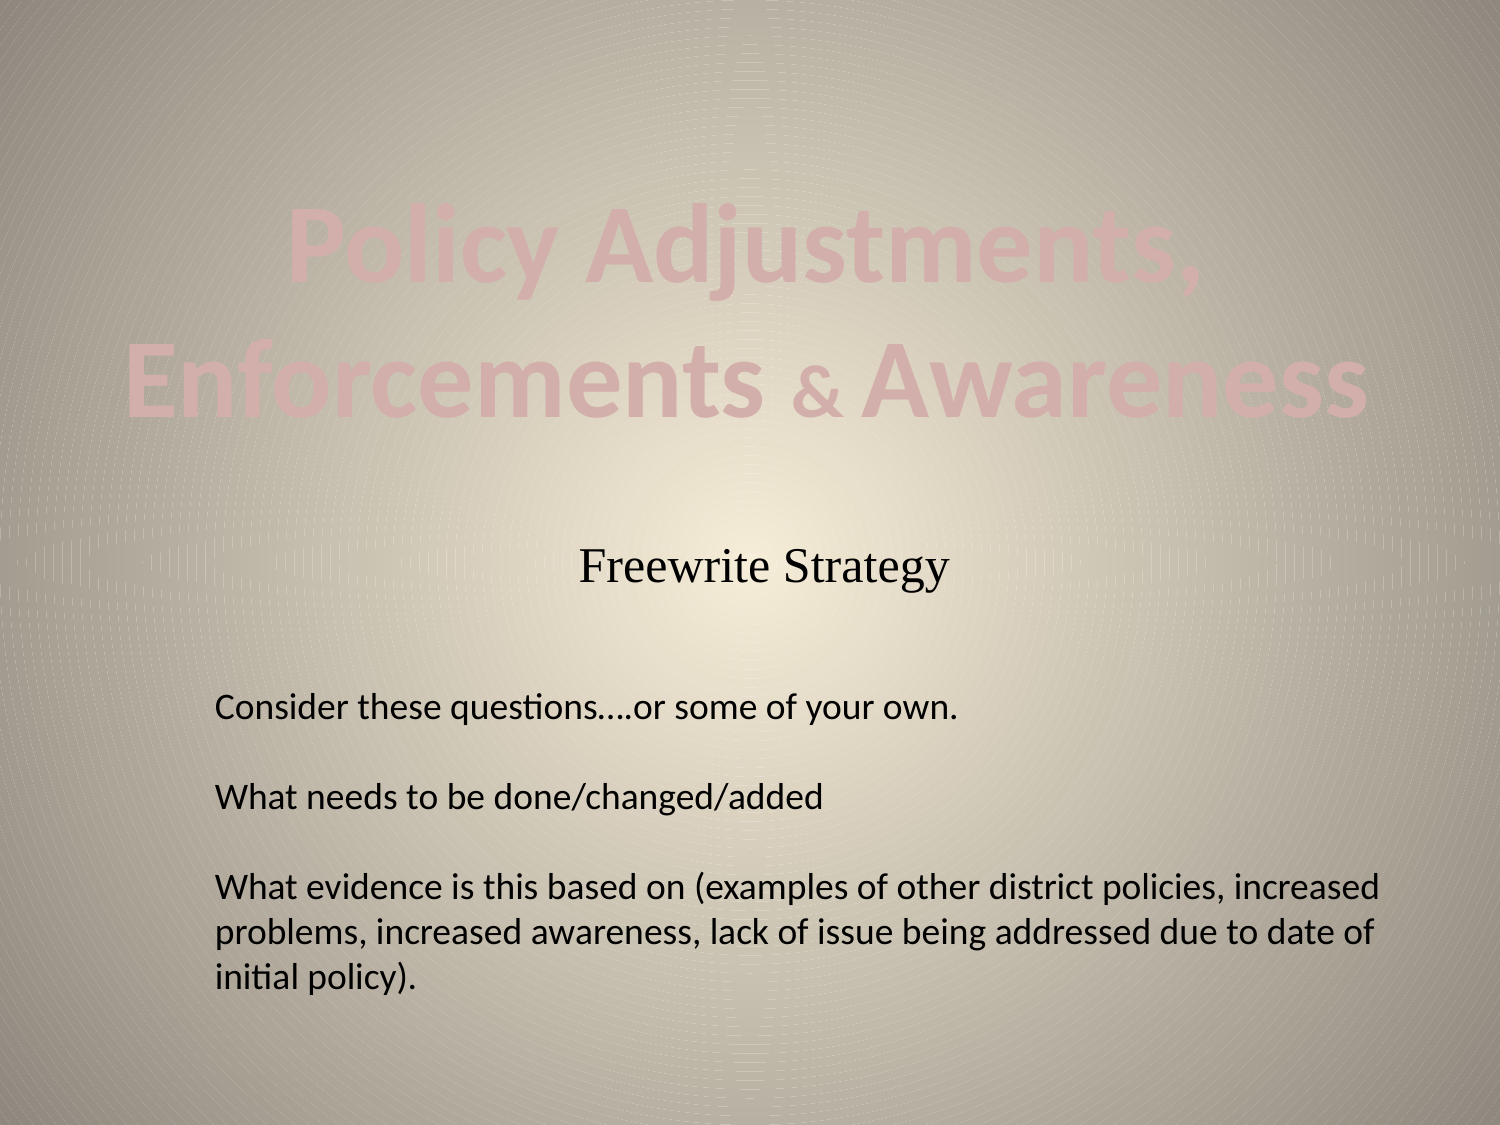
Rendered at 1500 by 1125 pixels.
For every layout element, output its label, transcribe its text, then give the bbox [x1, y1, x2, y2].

text_box Freewrite Strategy [563, 524, 966, 600]
text_box Consider these questions….or some of your own. What needs to be done/changed/added What evidence is this based on (examples of other district policies, increased problems, increased awareness, lack of issue being addressed due to date of initial policy). [124, 674, 1400, 1005]
text_box Policy Adjustments, Enforcements & Awareness [75, 162, 1419, 448]
